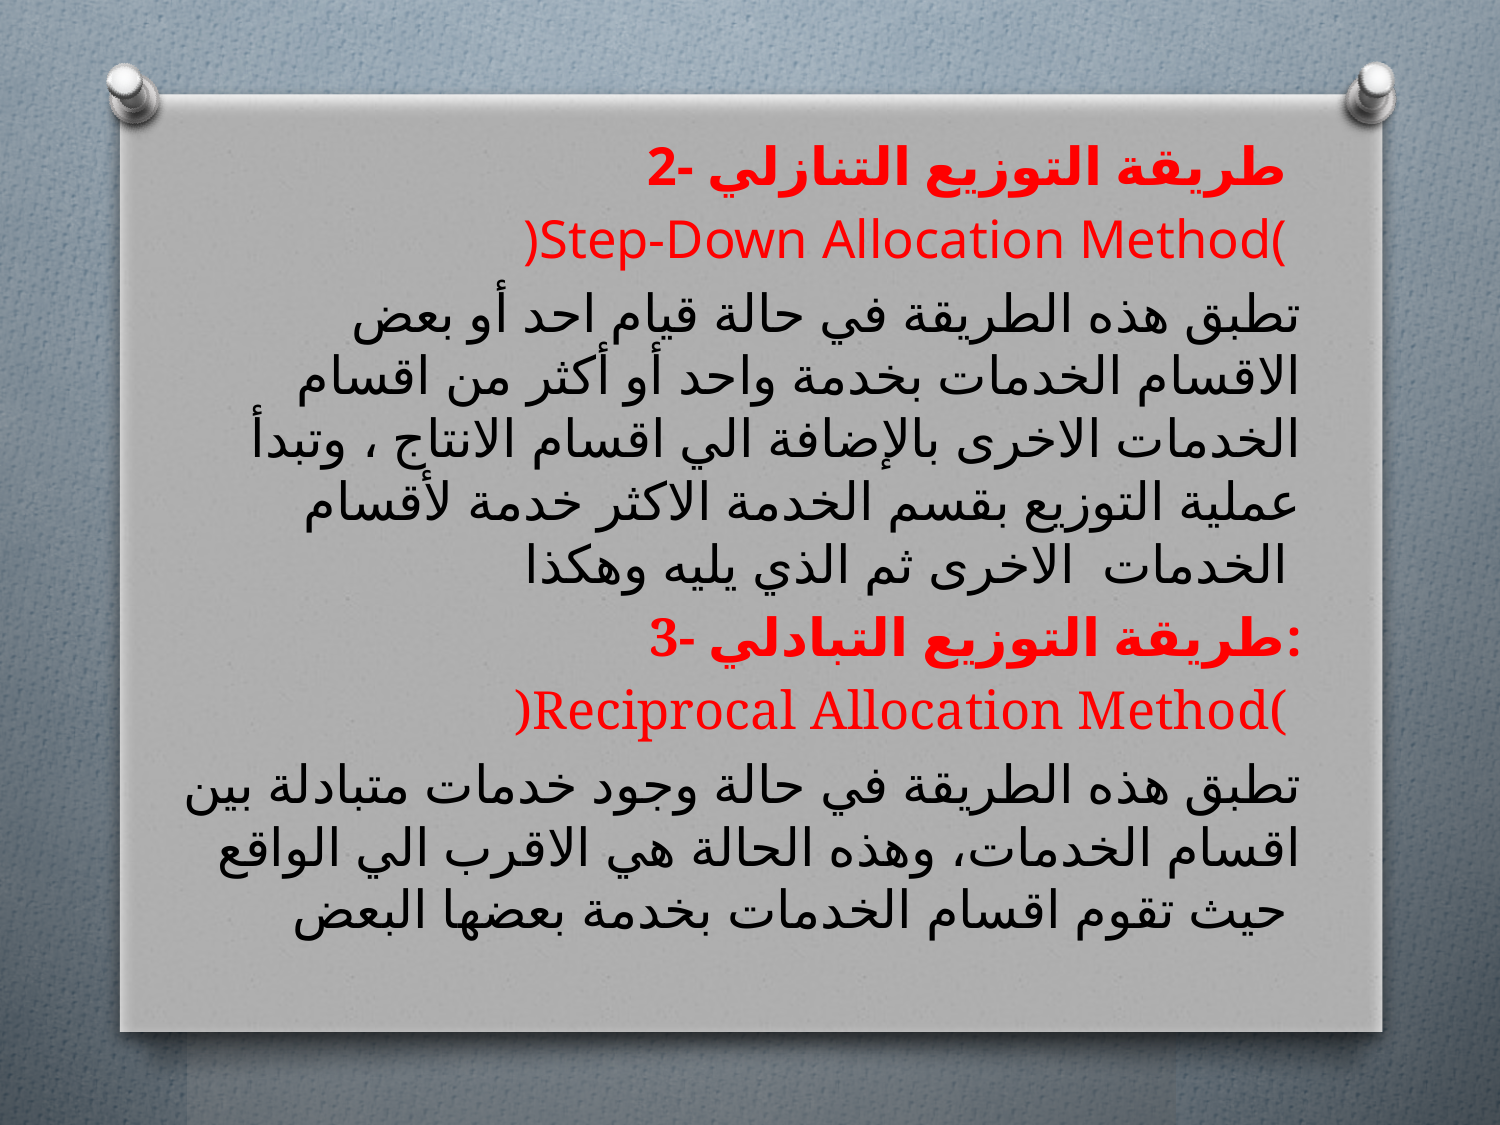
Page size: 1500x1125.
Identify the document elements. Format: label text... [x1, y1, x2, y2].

picture [75, 29, 198, 153]
picture [1317, 35, 1439, 156]
list 2- طريقة التوزيع التنازلي )Step-Down Allocation Method( تطبق هذه الطريقة في حالة قيام احد أو بعض الاقسام الخدمات بخدمة واحد أو أكثر من اقسام الخدمات الاخرى بالإضافة الي اقسام الانتاج ، وتبدأ عملية التوزيع بقسم الخدمة الاكثر خدمة لأقسام الخدمات الاخرى ثم الذي يليه وهكذا 3- طريقة التوزيع التبادلي: )Reciprocal Allocation Method( تطبق هذه الطريقة في حالة وجود خدمات متبادلة بين اقسام الخدمات، وهذه الحالة هي الاقرب الي الواقع حيث تقوم اقسام الخدمات بخدمة بعضها البعض [159, 125, 1317, 1005]
